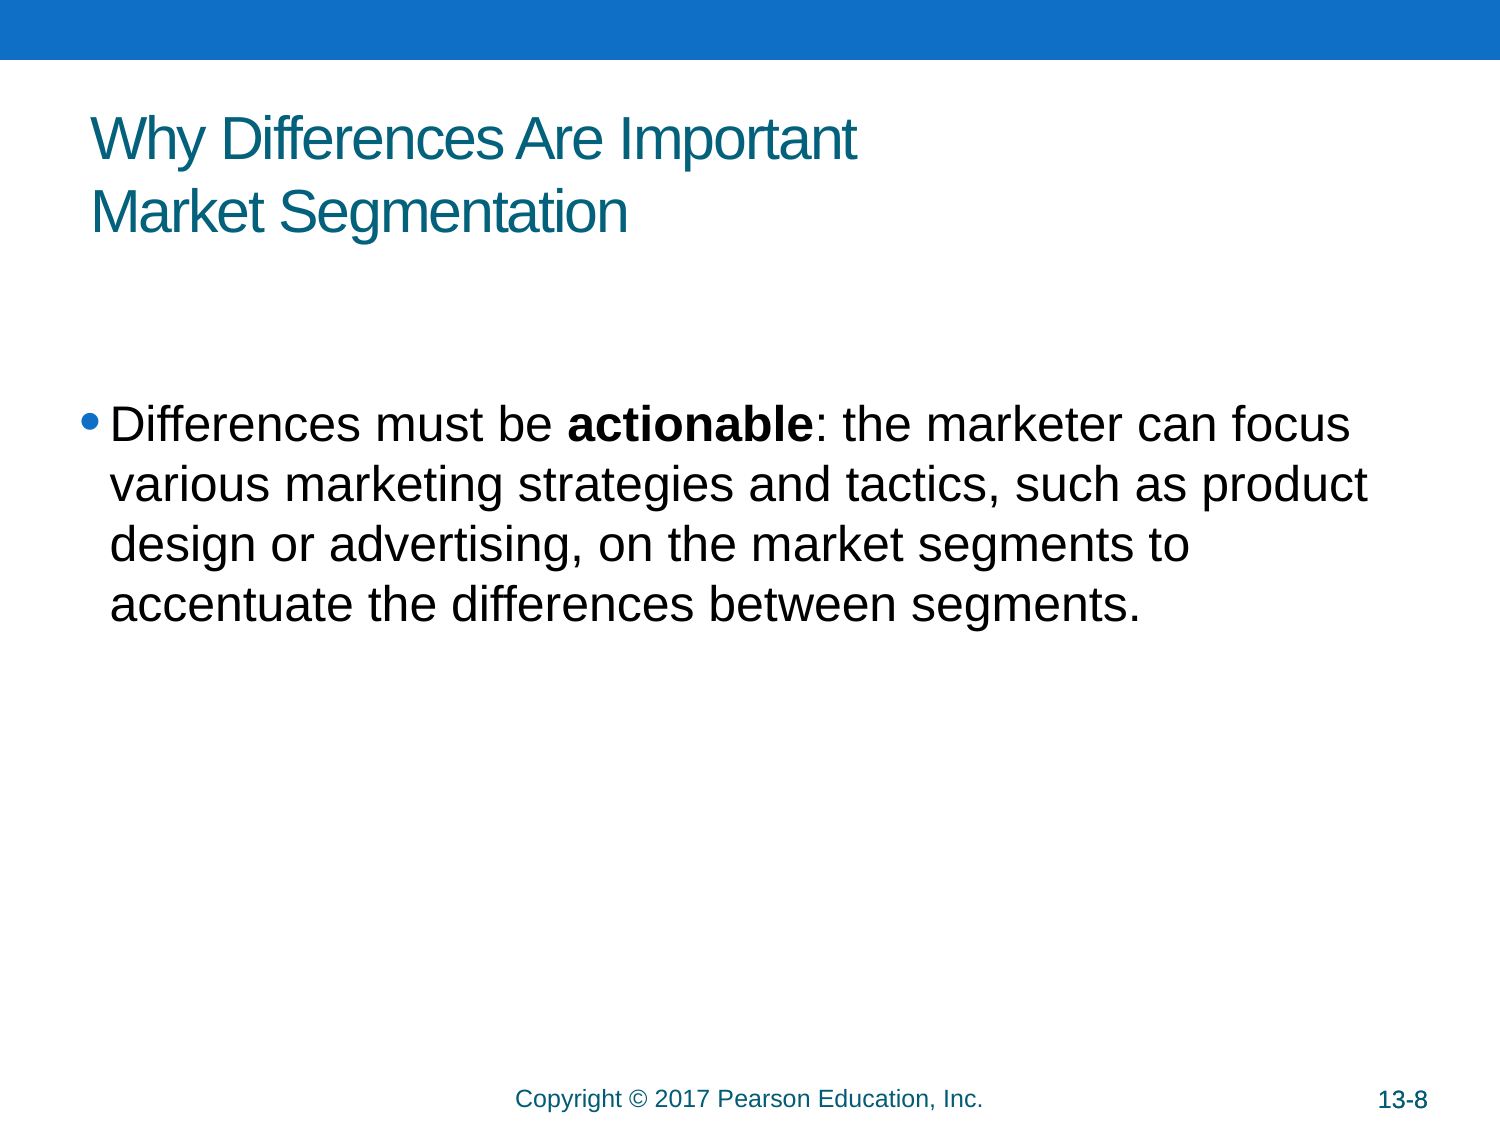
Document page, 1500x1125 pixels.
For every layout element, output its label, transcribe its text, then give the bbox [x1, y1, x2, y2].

title Why Differences Are Important Market Segmentation [75, 90, 1425, 253]
list Differences must be actionable: the marketer can focus various marketing strategies and tactics, such as product design or advertising, on the market segments to accentuate the differences between segments. [64, 383, 1415, 1125]
